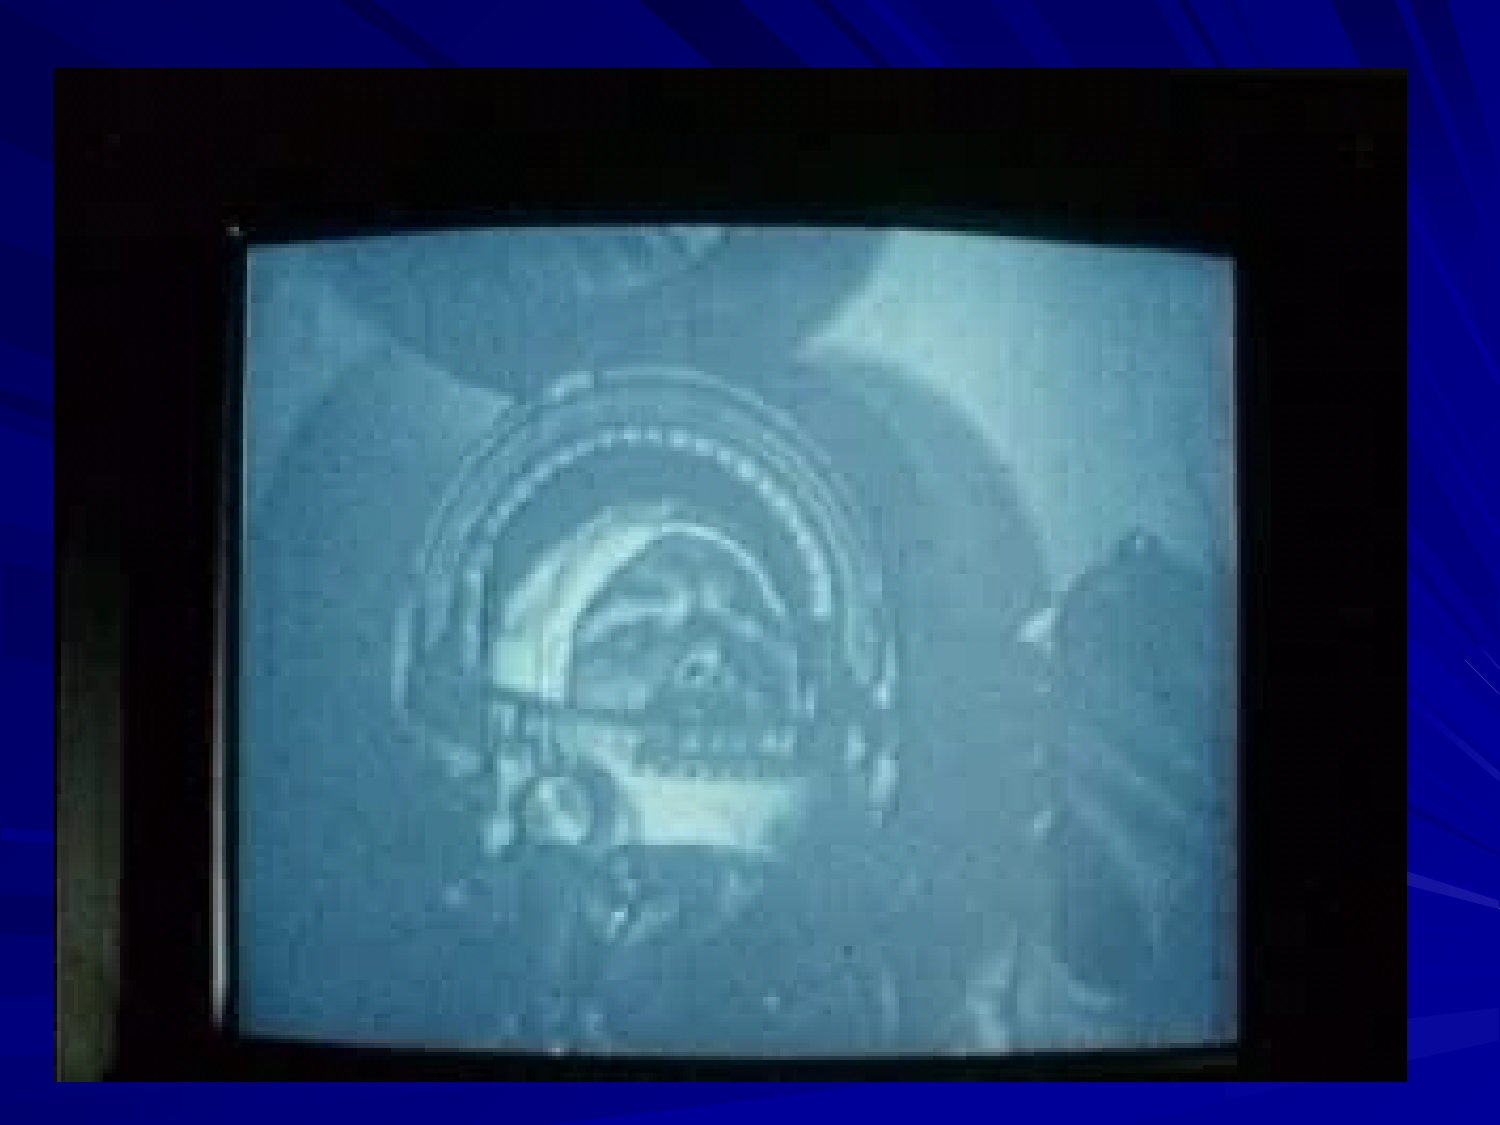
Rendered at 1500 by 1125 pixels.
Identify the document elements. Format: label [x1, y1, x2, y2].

text_box [52, 66, 1408, 1083]
